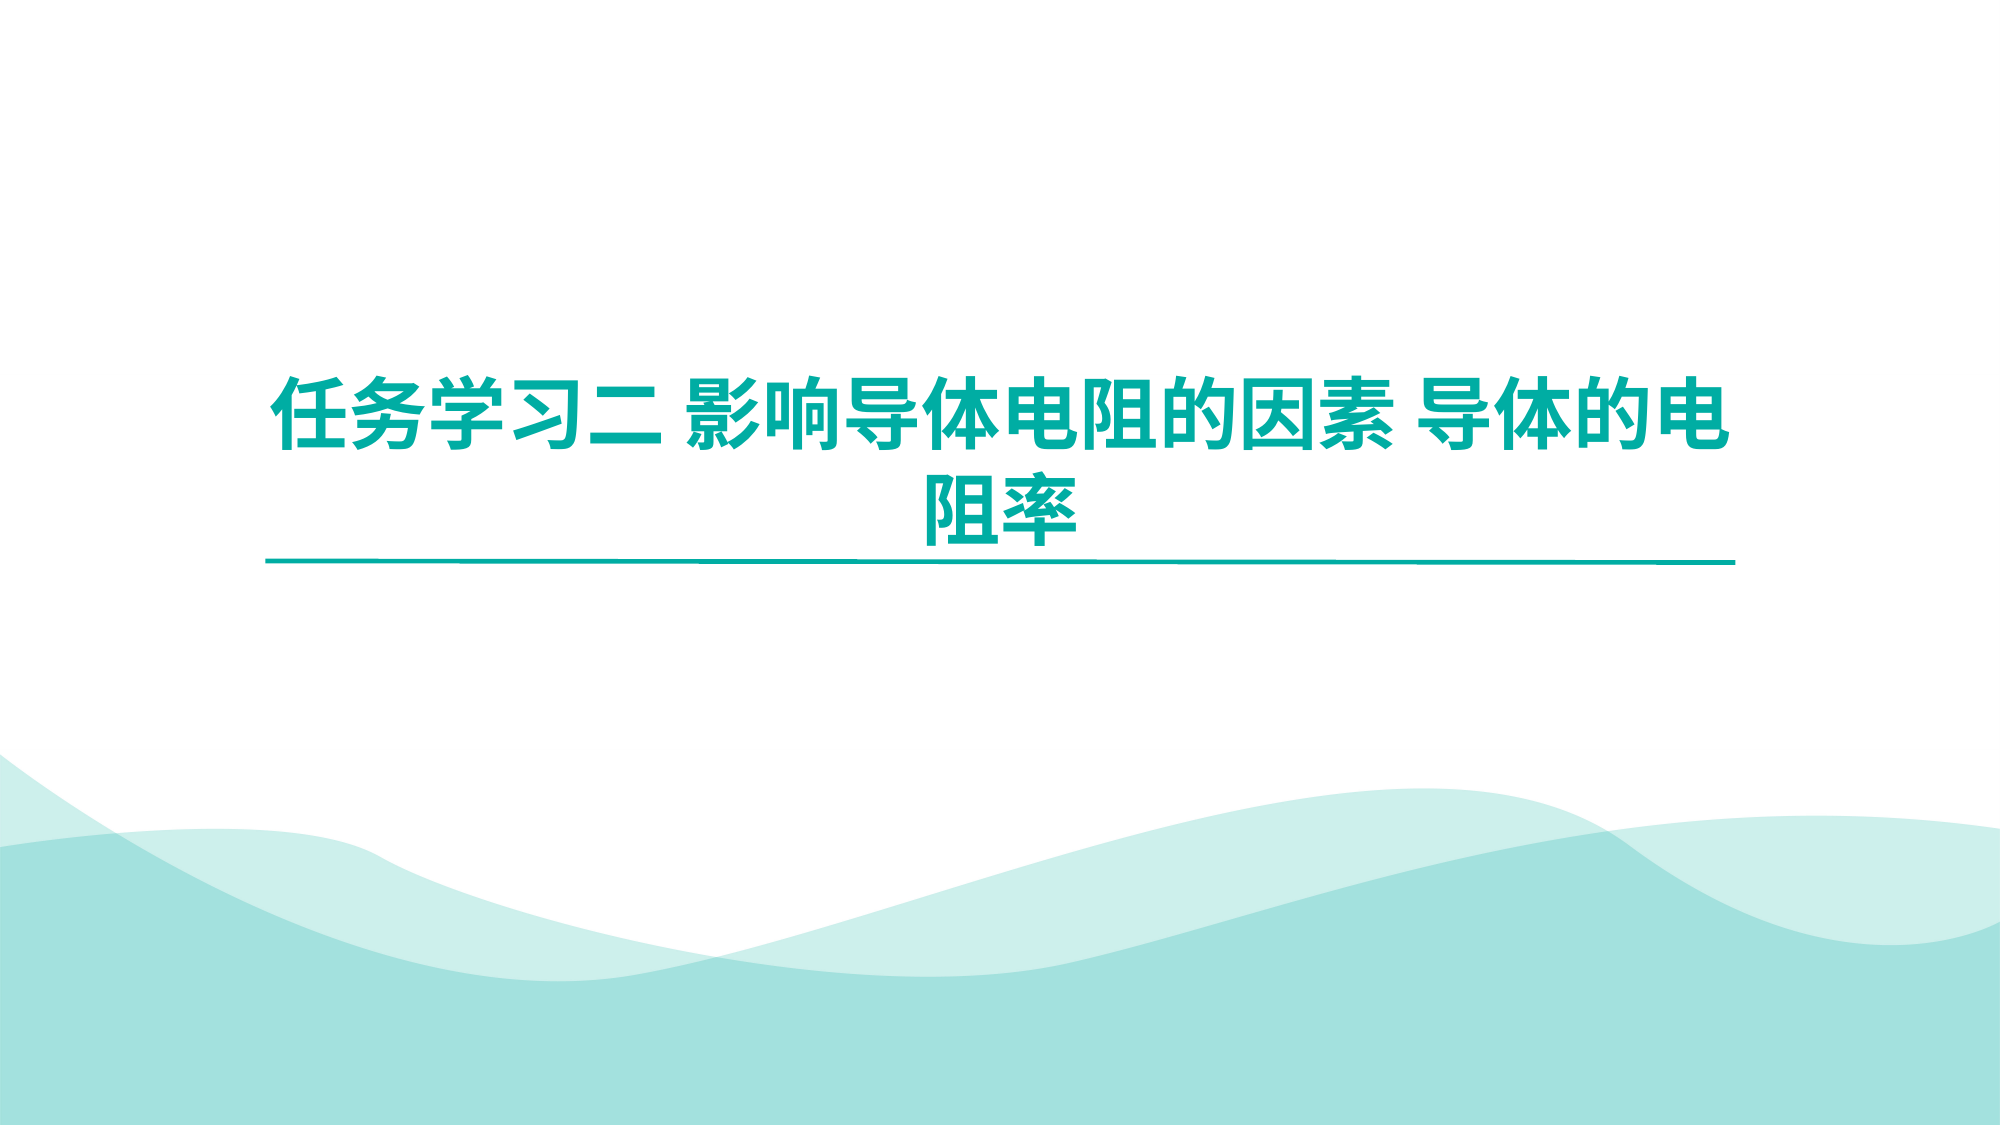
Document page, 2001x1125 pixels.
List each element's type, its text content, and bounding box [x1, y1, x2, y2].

text_box 任务学习二 影响导体电阻的因素 导体的电 阻率 [232, 365, 1769, 555]
picture [0, 0, 2000, 1125]
